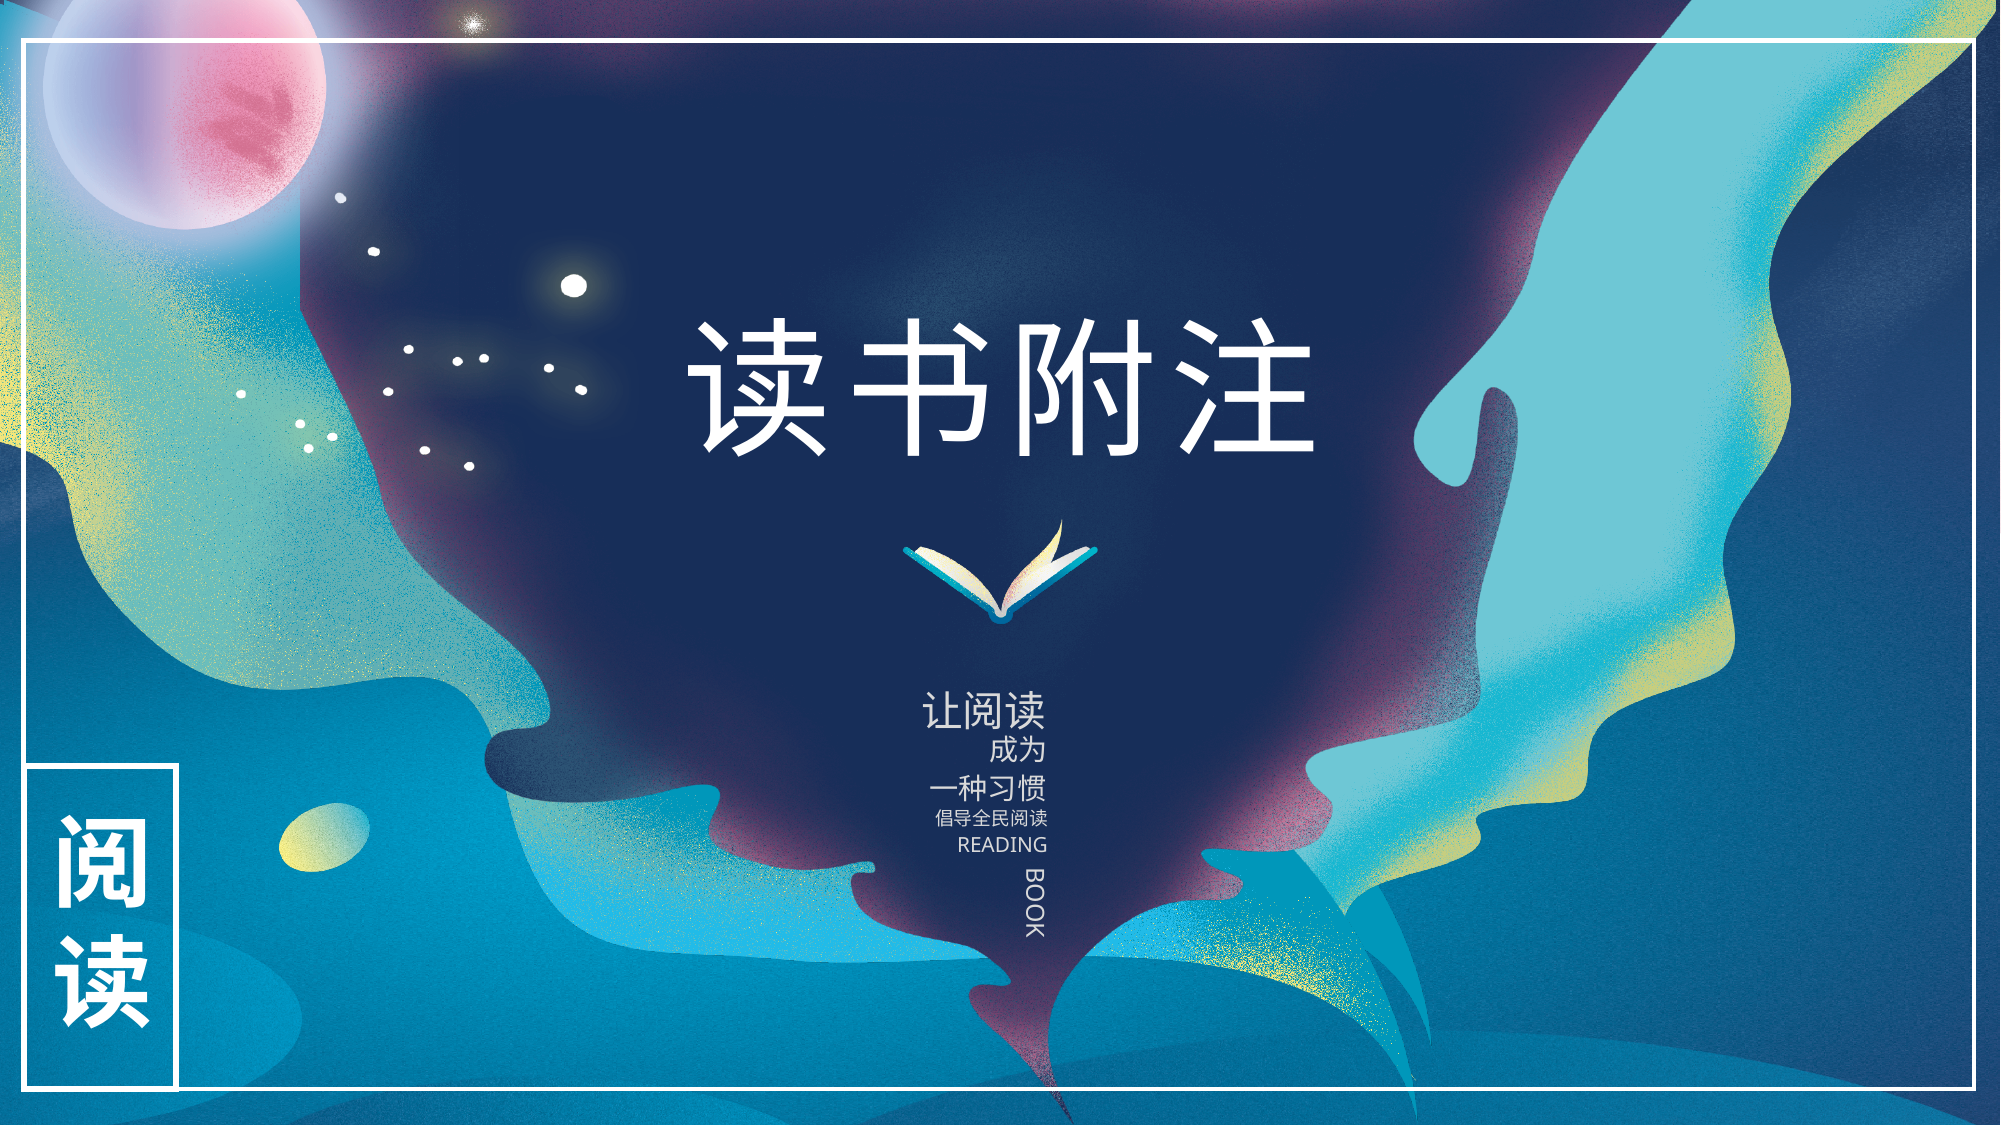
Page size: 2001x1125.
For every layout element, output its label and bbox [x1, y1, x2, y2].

picture [710, 0, 2001, 1125]
text_box [905, 677, 1064, 953]
text_box [0, 0, 710, 1090]
